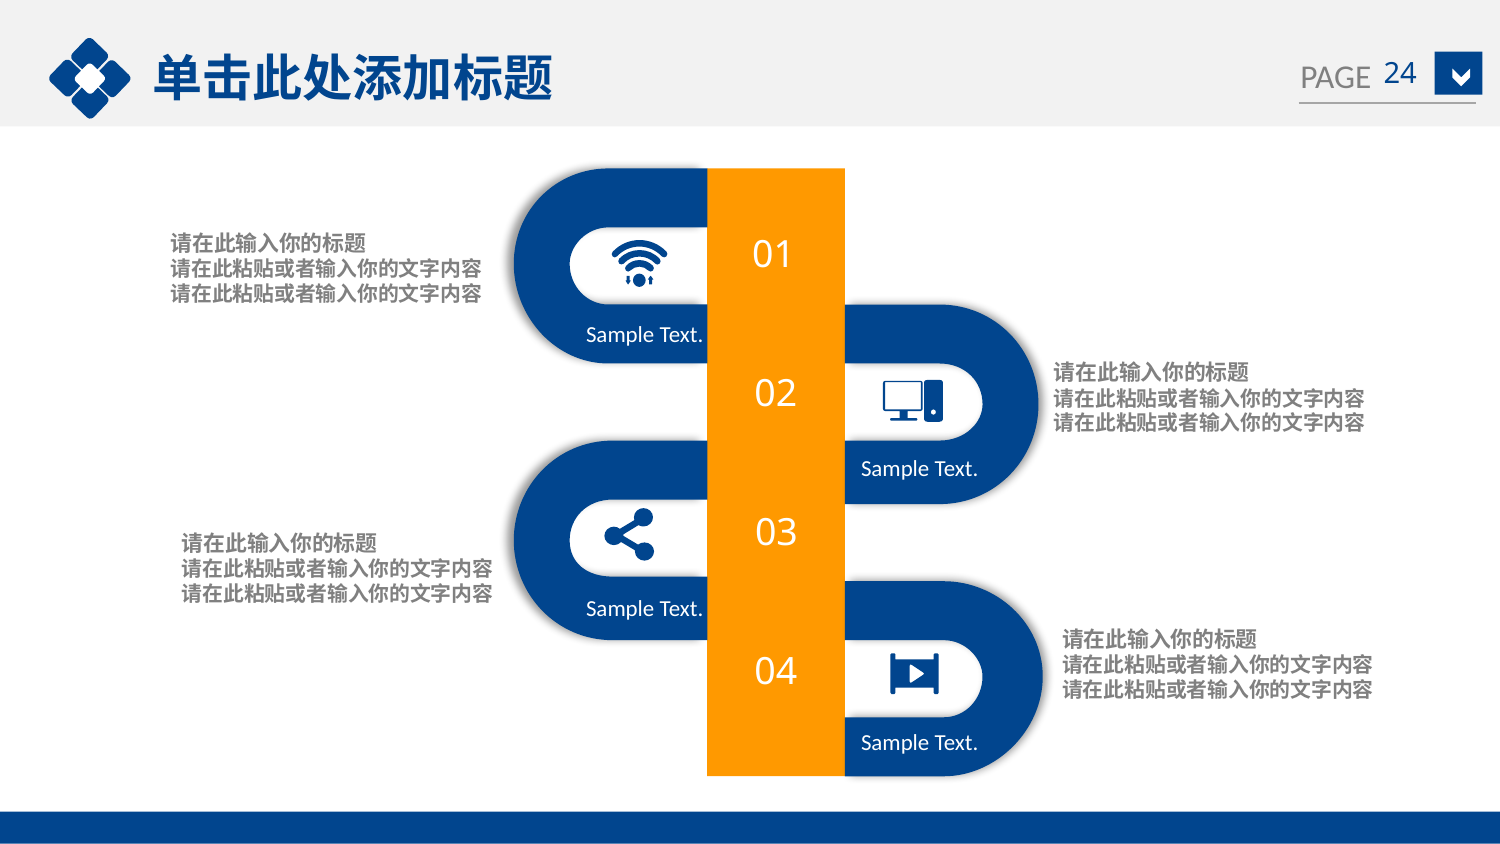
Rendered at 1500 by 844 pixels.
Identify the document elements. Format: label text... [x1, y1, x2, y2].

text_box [844, 304, 1039, 505]
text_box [513, 168, 717, 364]
text_box 请在此输入你的标题 请在此粘贴或者输入你的文字内容 请在此粘贴或者输入你的文字内容 [159, 224, 502, 312]
text_box 单击此处添加标题 [137, 38, 568, 114]
text_box 请在此输入你的标题 请在此粘贴或者输入你的文字内容 请在此粘贴或者输入你的文字内容 [1043, 353, 1385, 441]
slide_number 24 [1364, 51, 1437, 97]
text_box 请在此输入你的标题 请在此粘贴或者输入你的文字内容 请在此粘贴或者输入你的文字内容 [1051, 619, 1394, 708]
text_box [706, 168, 846, 777]
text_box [513, 440, 717, 641]
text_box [844, 580, 1043, 777]
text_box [52, 41, 127, 115]
text_box 请在此输入你的标题 请在此粘贴或者输入你的文字内容 请在此粘贴或者输入你的文字内容 [170, 524, 508, 612]
